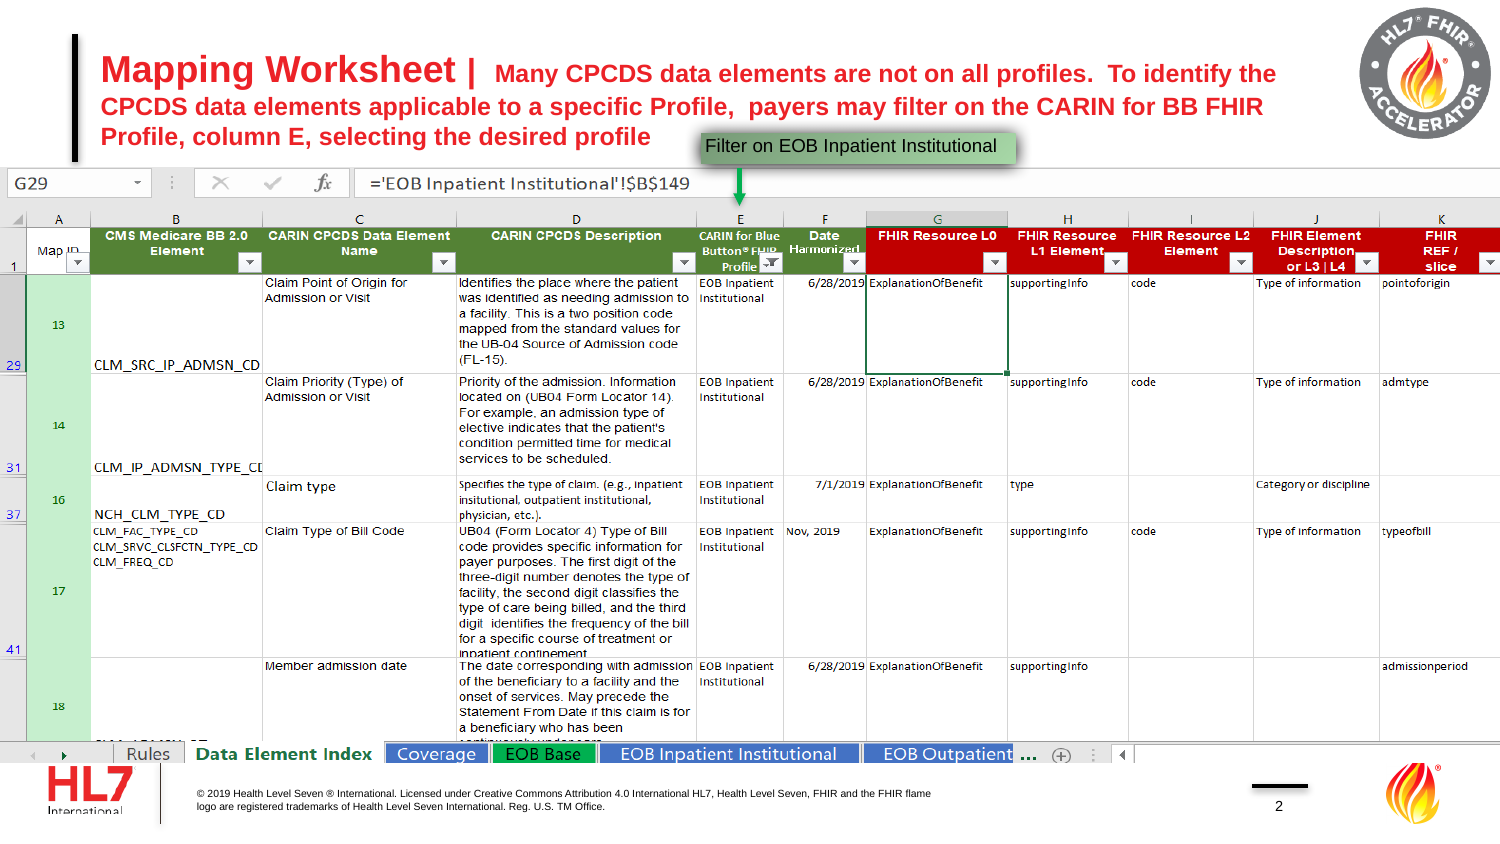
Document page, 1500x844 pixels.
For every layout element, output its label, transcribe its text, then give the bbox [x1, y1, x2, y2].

title Mapping Worksheet | Many CPCDS data elements are not on all profiles. To identify the CPCDS data elements applicable to a specific Profile, payers may filter on the CARIN for BB FHIR Profile, column E, selecting the desired profile [100, 33, 1347, 163]
picture [0, 167, 1500, 824]
text_box Filter on EOB Inpatient Institutional [701, 133, 1016, 164]
picture [1359, 7, 1491, 139]
slide_number 2 [1257, 788, 1302, 815]
footer © 2019 Health Level Seven ® International. Licensed under Creative Commons Attribution 4.0 International HL7, Health Level Seven, FHIR and the FHIR flame logo are registered trademarks of Health Level Seven International. Reg. U.S. TM Office. [196, 786, 941, 813]
